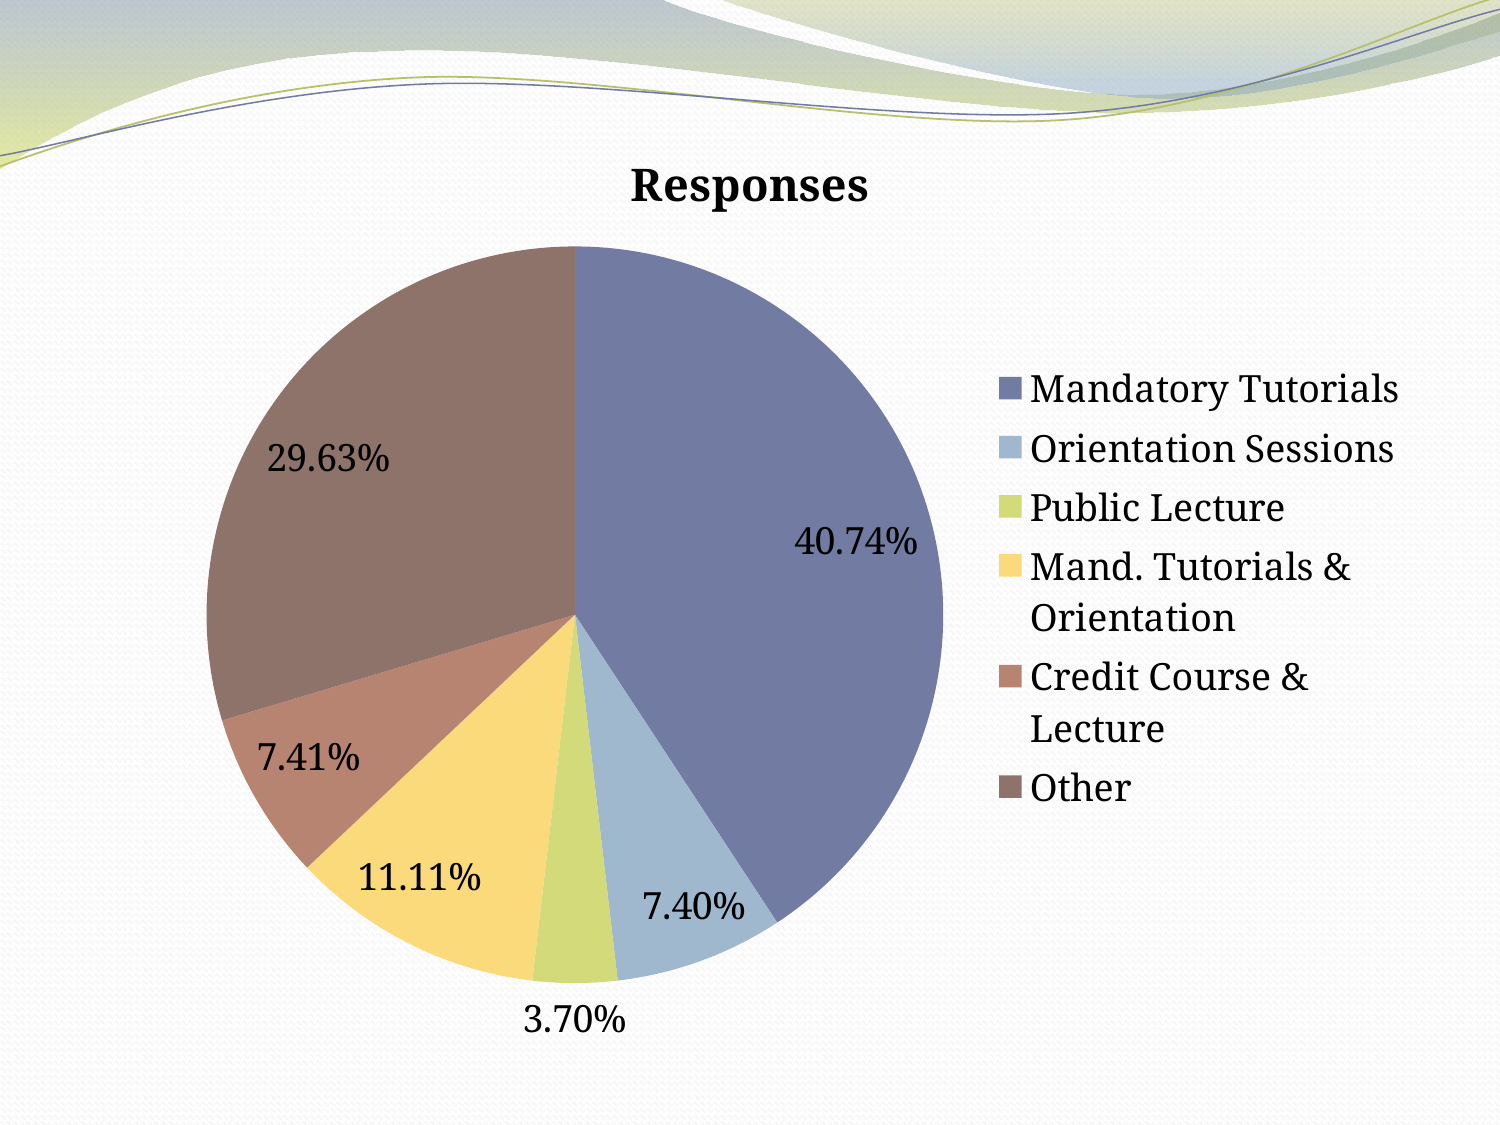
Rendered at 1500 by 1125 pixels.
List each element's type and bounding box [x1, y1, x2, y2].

chart [74, 112, 1426, 1063]
